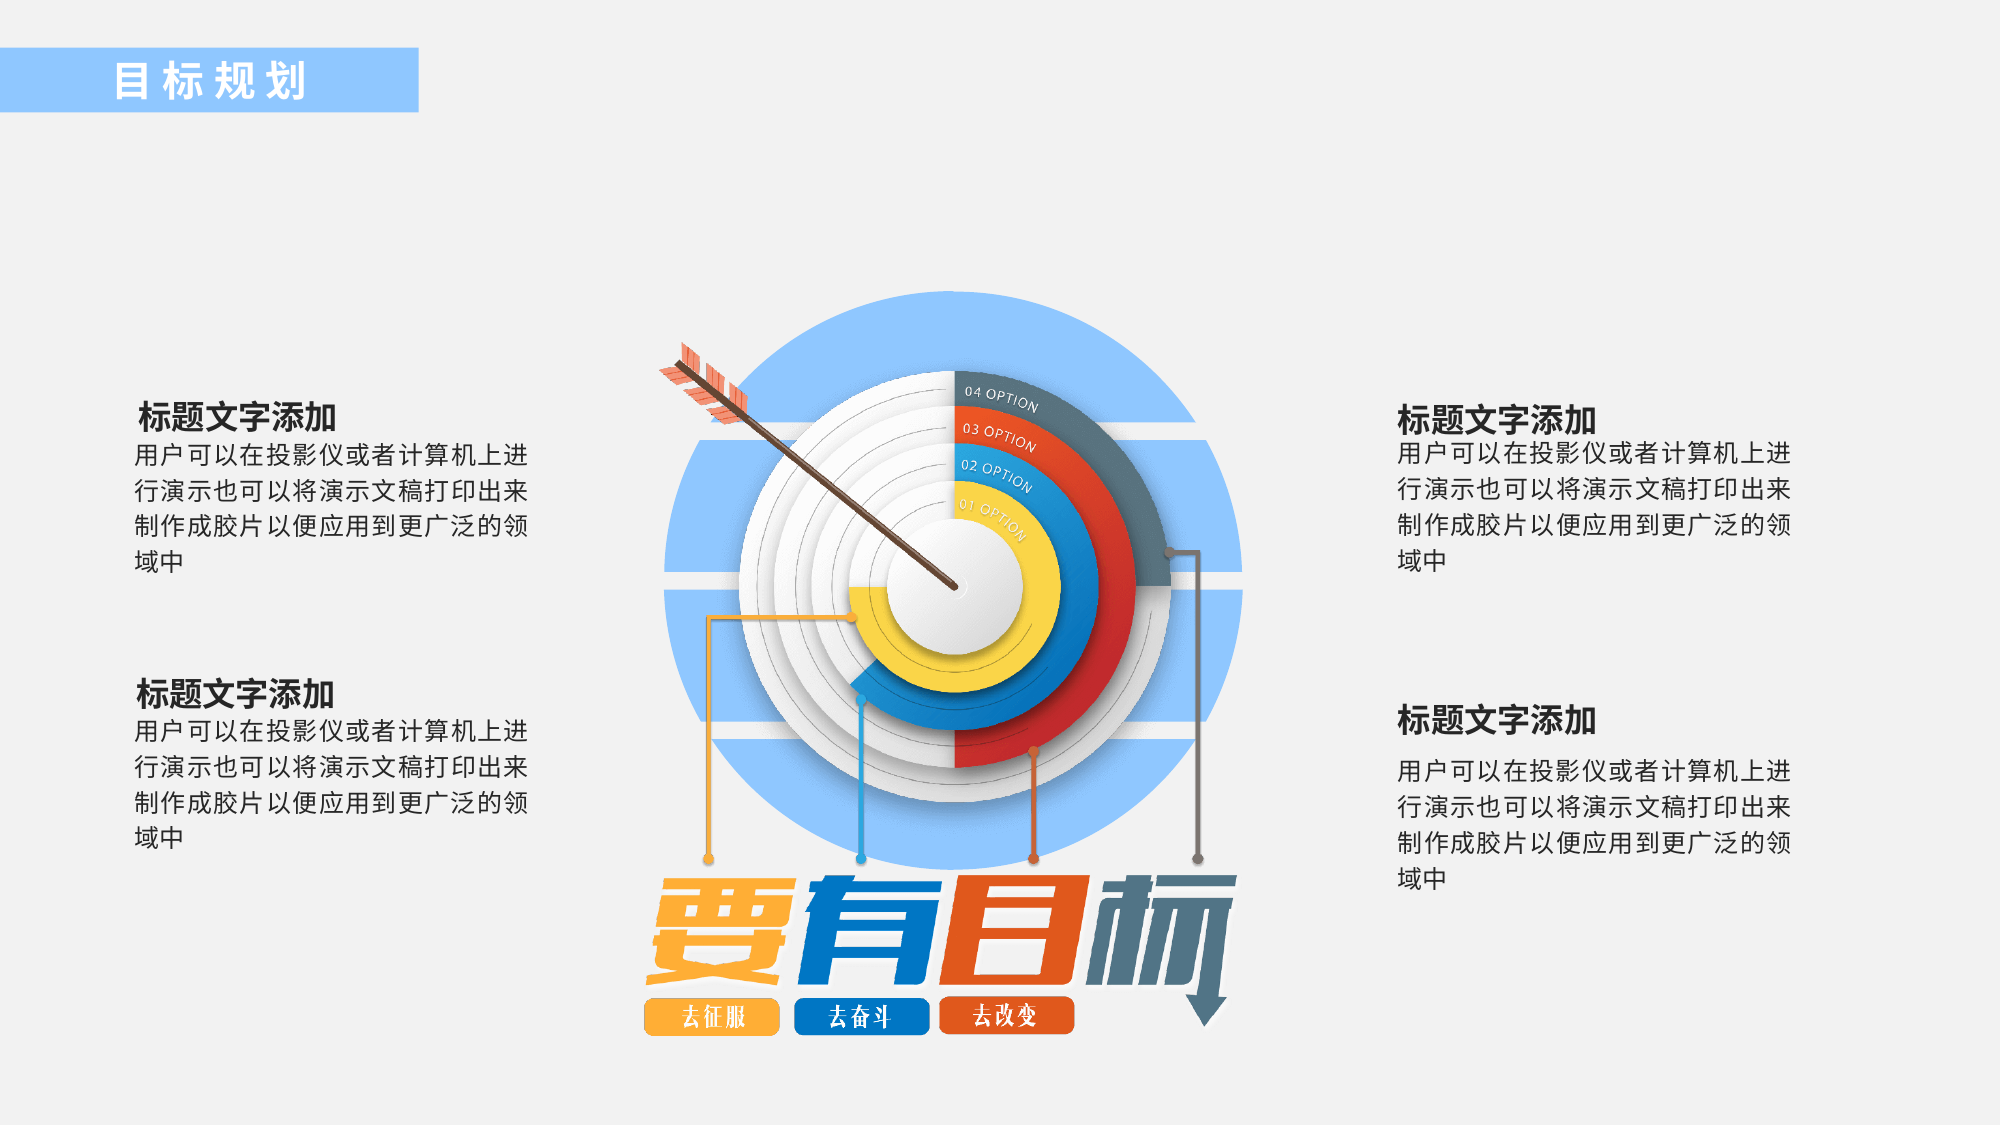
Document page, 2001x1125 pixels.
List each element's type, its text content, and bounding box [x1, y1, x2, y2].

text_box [119, 658, 544, 863]
text_box 目 标 规 划 [0, 47, 419, 113]
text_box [119, 381, 544, 587]
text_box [1383, 684, 1807, 903]
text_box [554, 290, 1332, 1078]
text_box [1383, 384, 1807, 586]
